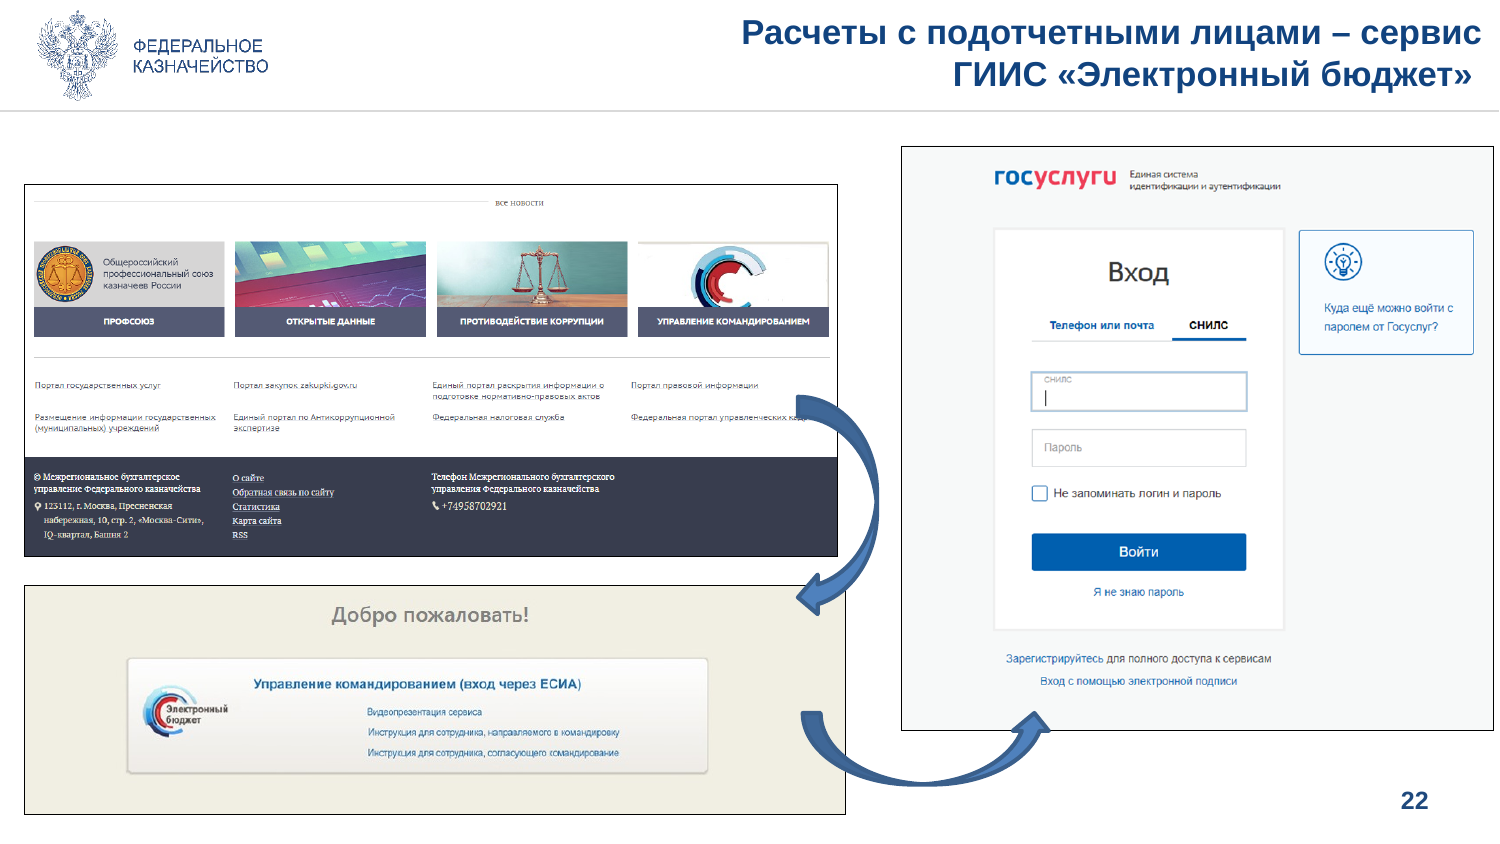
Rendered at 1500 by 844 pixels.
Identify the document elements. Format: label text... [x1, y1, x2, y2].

picture [901, 145, 1494, 731]
slide_number 21 [1083, 784, 1429, 815]
text_box [806, 409, 880, 588]
picture [24, 184, 838, 557]
picture [24, 585, 847, 815]
text_box Расчеты с подотчетными лицами – сервис ГИИС «Электронный бюджет» [652, 2, 1498, 101]
text_box [851, 739, 1039, 787]
picture [37, 10, 268, 101]
